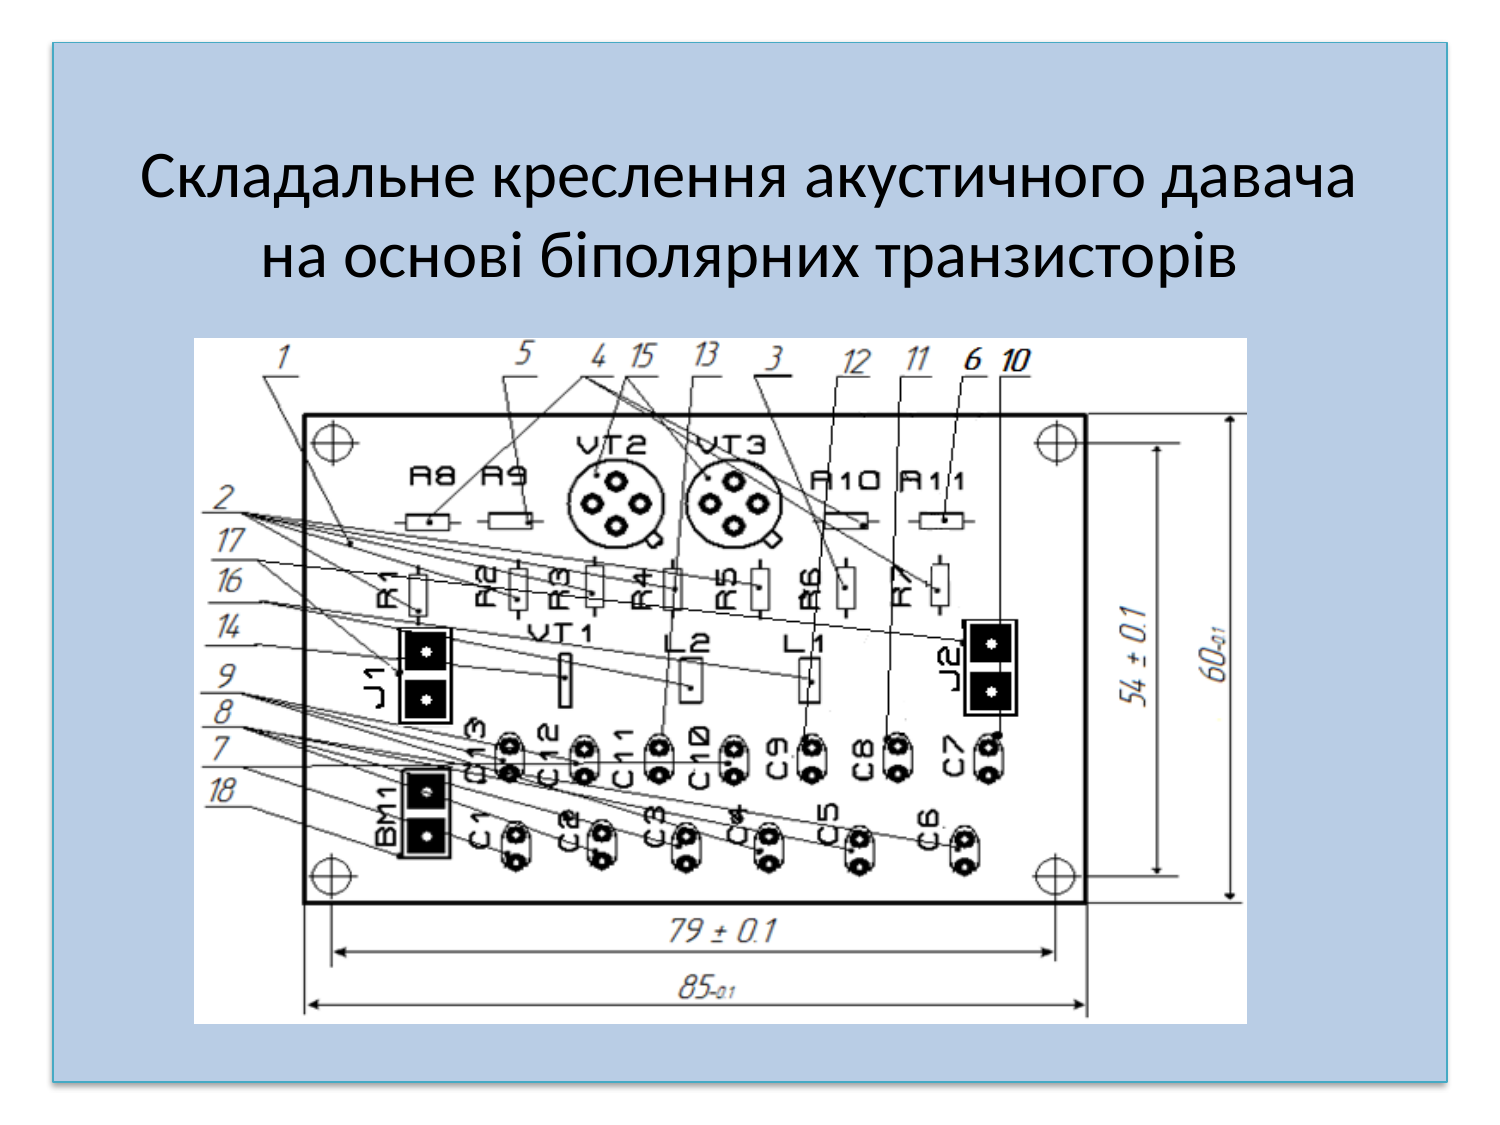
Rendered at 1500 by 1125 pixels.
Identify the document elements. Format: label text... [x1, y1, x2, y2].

text_box [52, 42, 1448, 1083]
picture [194, 337, 1247, 1024]
title Складальне креслення акустичного давача на основі біполярних транзисторів [112, 90, 1388, 332]
